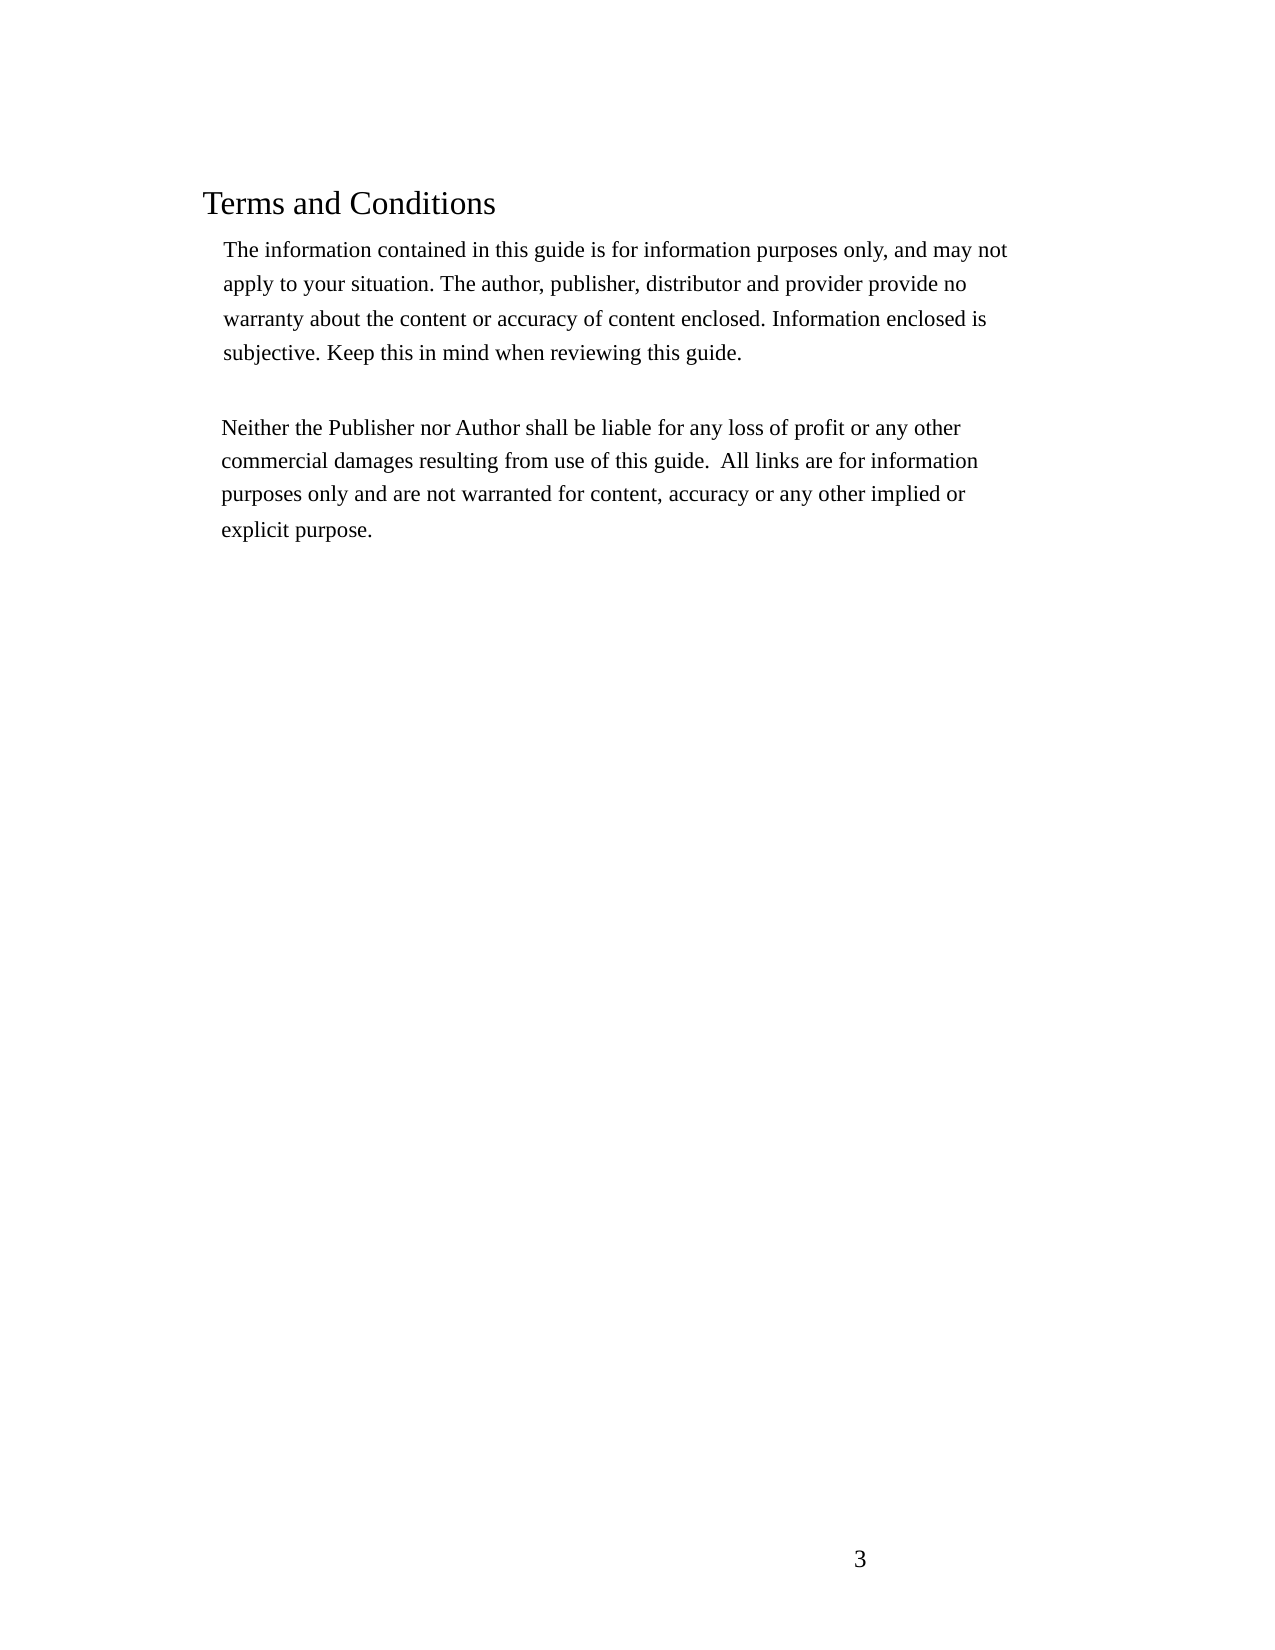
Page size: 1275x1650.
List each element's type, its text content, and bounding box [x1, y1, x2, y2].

text_box Neither the Publisher nor Author shall be liable for any loss of profit or any other commercial damages resulting from use of this guide. All links are for information purposes only and are not warranted for content, accuracy or any other implied or explicit purpose. [221, 418, 979, 549]
text_box The information contained in this guide is for information purposes only, and may not apply to your situation. The author, publisher, distributor and provider provide no warranty about the content or accuracy of content enclosed. Information enclosed is subjective. Keep this in mind when reviewing this guide. [223, 241, 1008, 372]
text_box 3 [854, 1552, 867, 1581]
text_box Terms and Conditions [202, 191, 497, 229]
